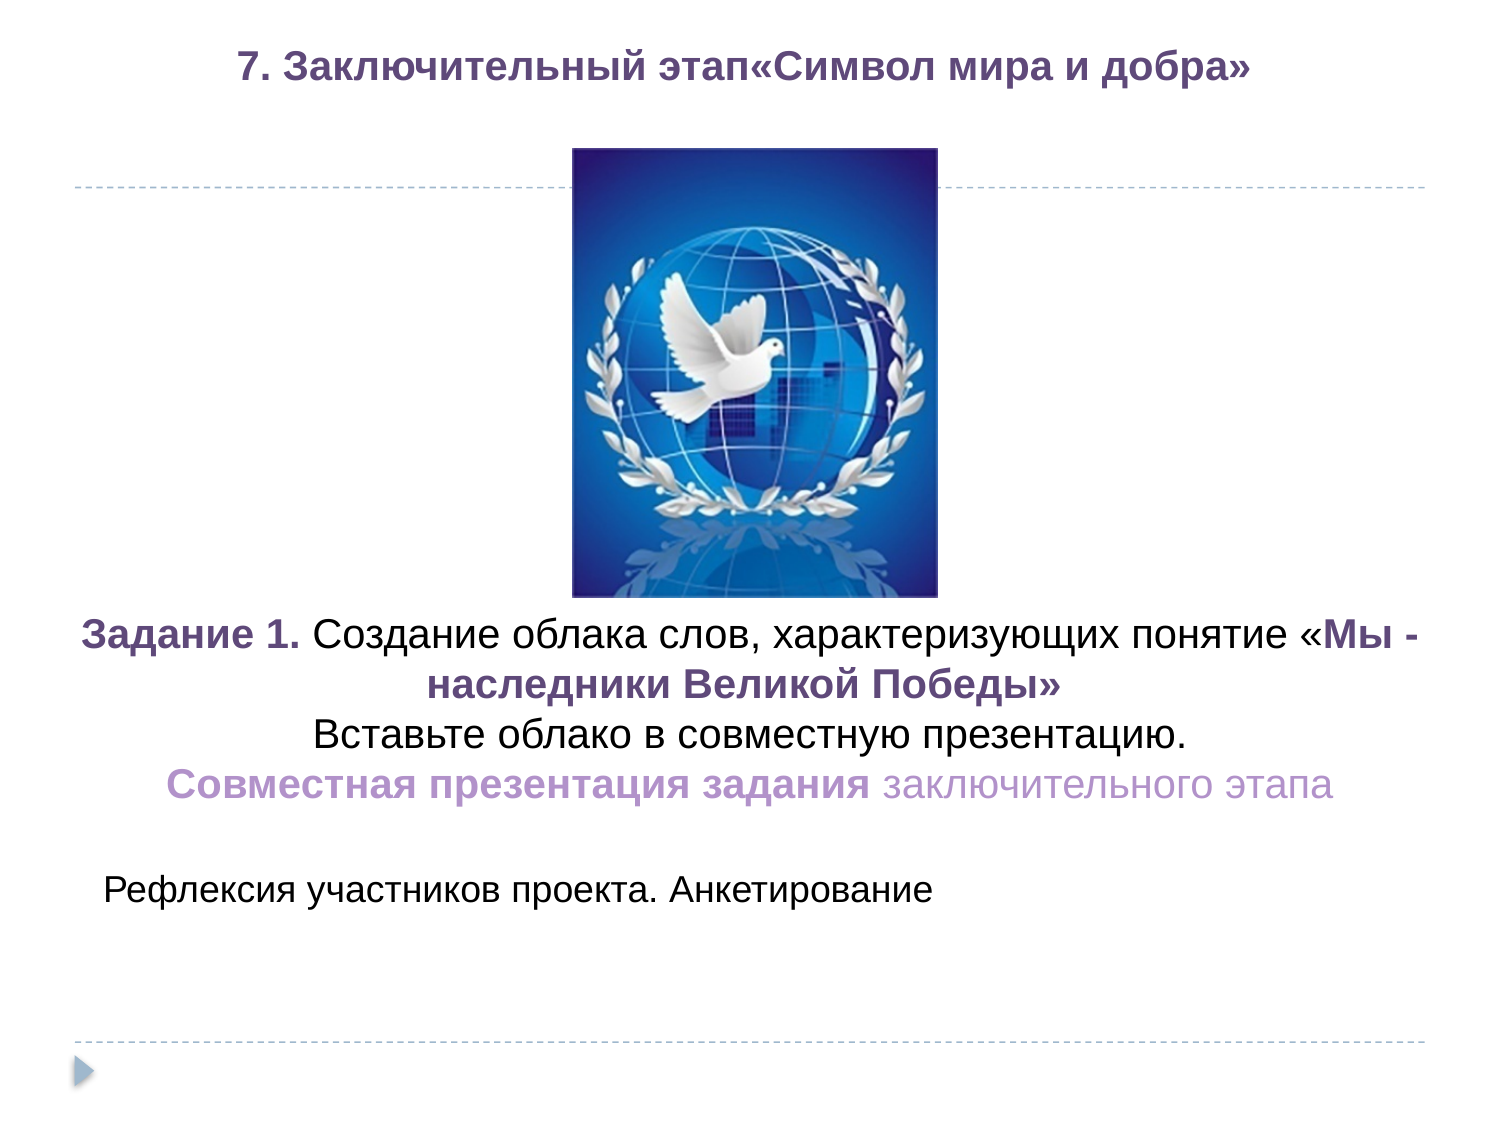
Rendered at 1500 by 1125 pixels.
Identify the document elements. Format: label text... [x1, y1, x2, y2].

text_box Рефлексия участников проекта. Анкетирование [88, 857, 1341, 918]
text_box 7. Заключительный этап«Символ мира и добра» [221, 31, 1268, 142]
text_box Задание 1. Создание облака слов, характеризующих понятие «Мы -наследники Великой Победы» Вставьте облако в совместную презентацию. Совместная презентация задания заключительного этапа [0, 599, 1500, 844]
picture [572, 148, 938, 599]
